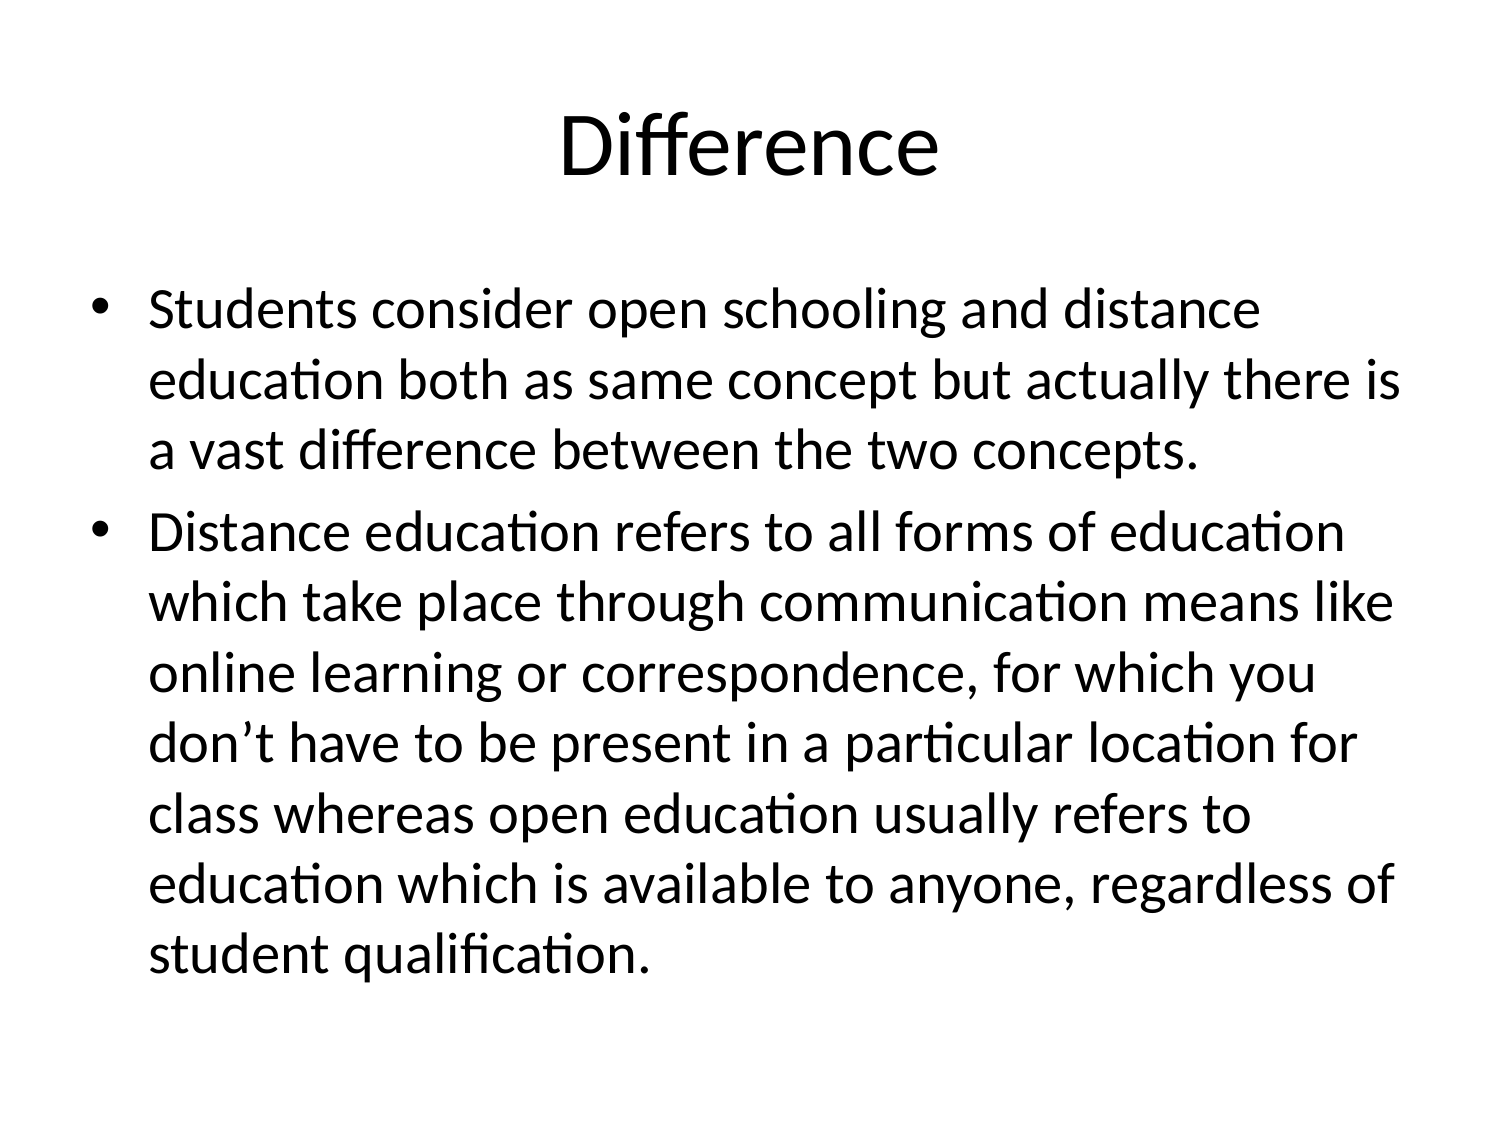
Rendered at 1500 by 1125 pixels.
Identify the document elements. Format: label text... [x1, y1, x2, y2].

list Students consider open schooling and distance education both as same concept but actually there is a vast difference between the two concepts. Distance education refers to all forms of education which take place through communication means like online learning or correspondence, for which you don’t have to be present in a particular location for class whereas open education usually refers to education which is available to anyone, regardless of student qualification. [75, 262, 1425, 1005]
title Difference [75, 45, 1425, 233]
